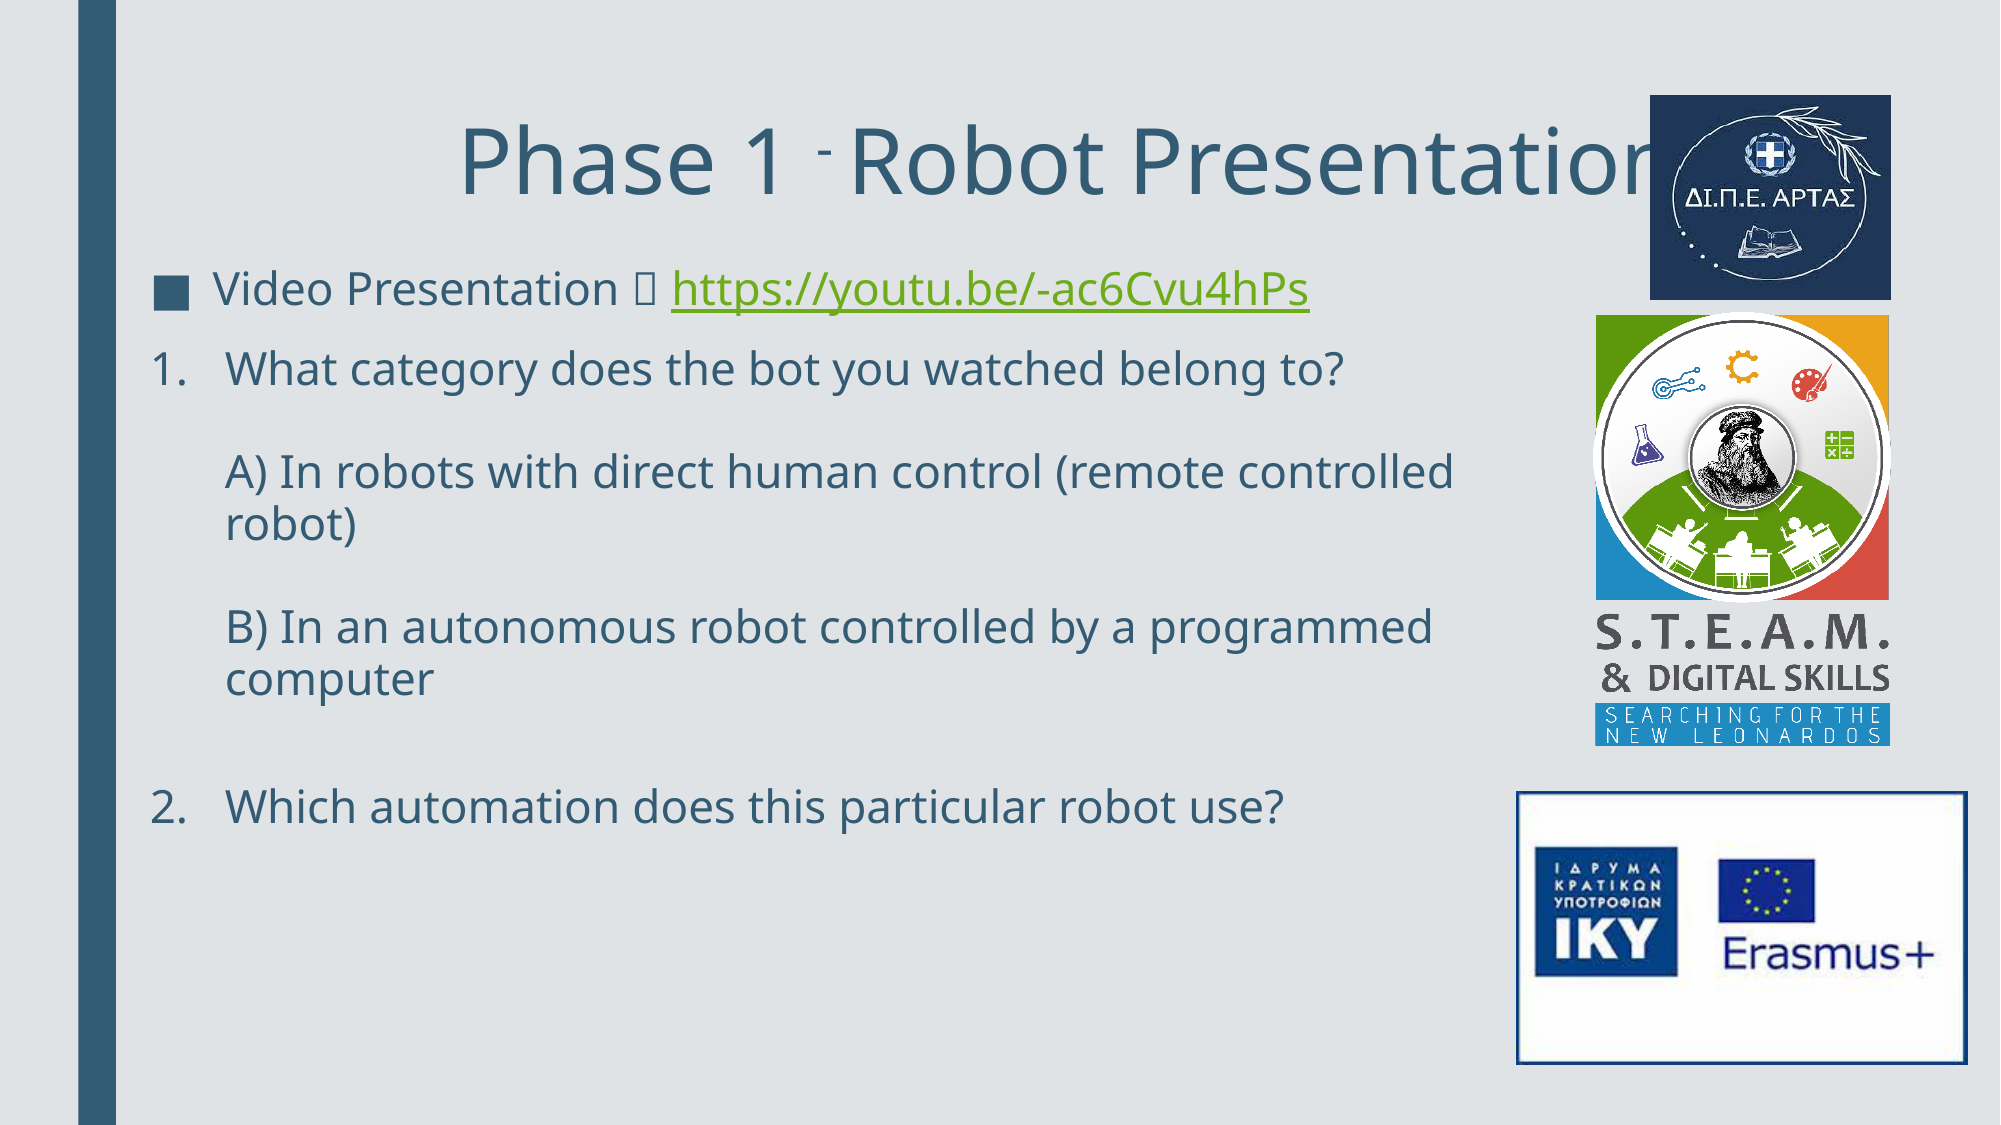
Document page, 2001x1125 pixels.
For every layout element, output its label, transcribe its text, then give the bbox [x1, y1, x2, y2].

picture [1650, 95, 1891, 300]
picture [1516, 791, 1968, 1065]
title Phase 1 - Robot Presentation [442, 108, 1650, 229]
list Video Presentation  https://youtu.be/-ac6Cvu4hPs What category does the bot you watched belong to? A) In robots with direct human control (remote controlled robot) B) In an autonomous robot controlled by a programmed computer Which automation does this particular robot use? [134, 252, 1505, 1055]
picture [1593, 312, 1891, 747]
